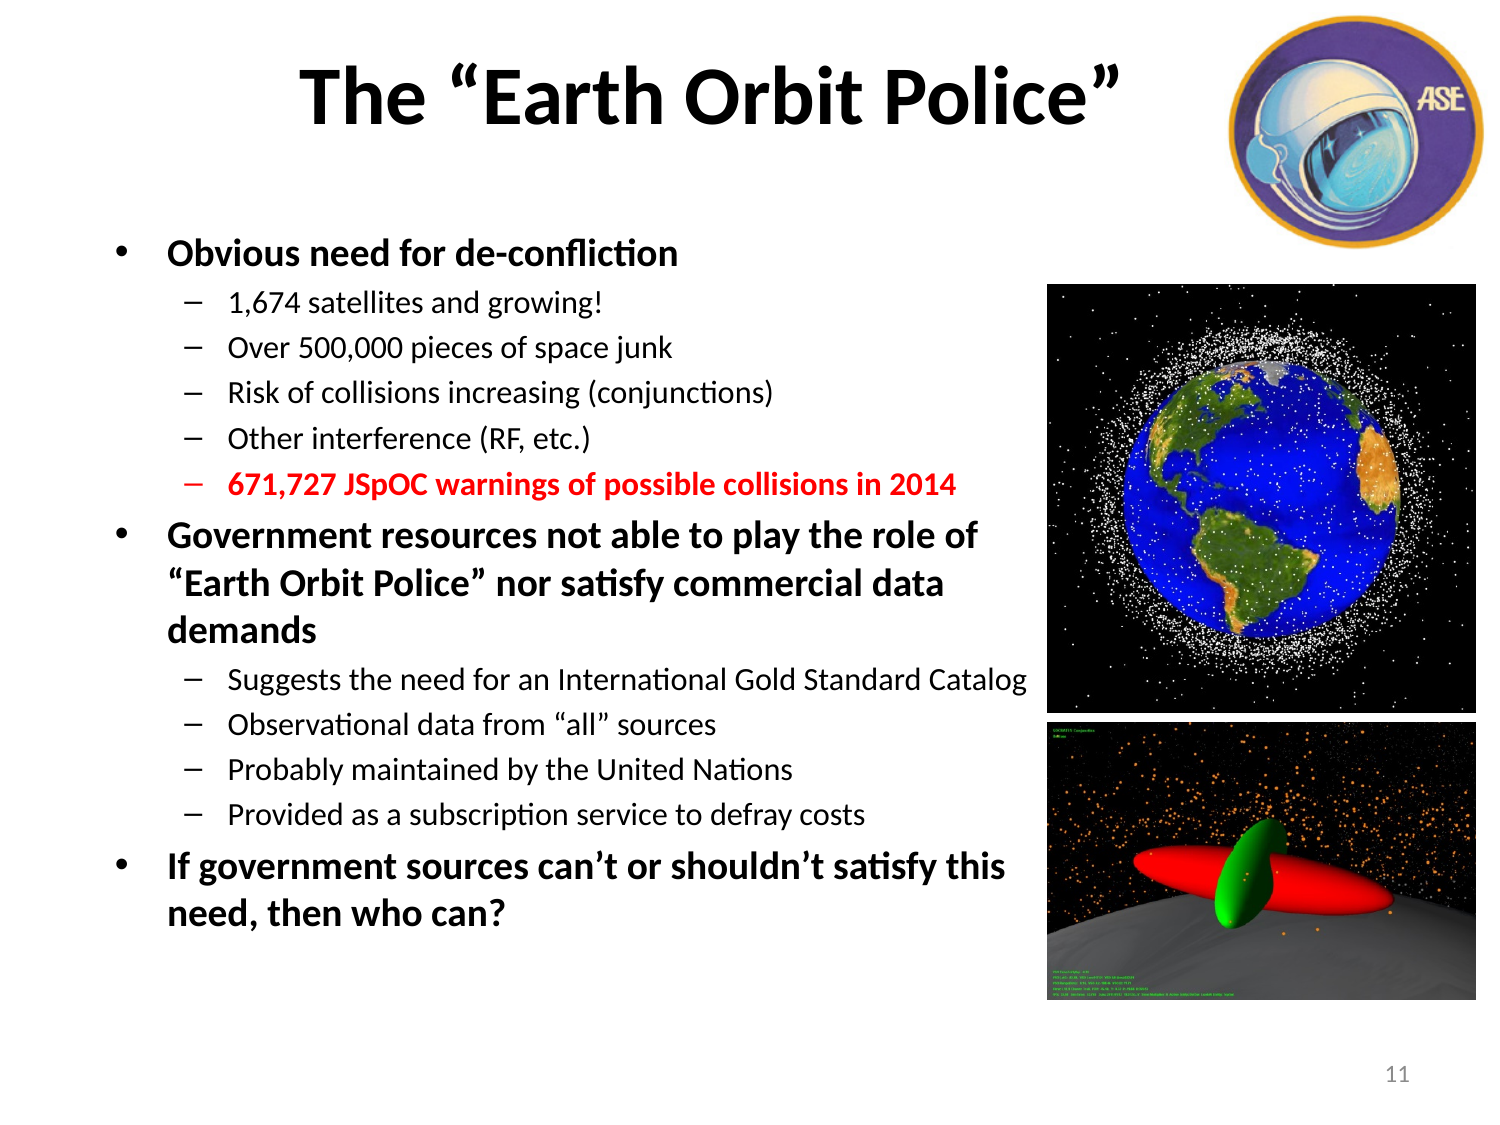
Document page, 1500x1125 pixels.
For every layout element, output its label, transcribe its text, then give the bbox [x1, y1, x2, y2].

list Obvious need for de-confliction 1,674 satellites and growing! Over 500,000 pieces of space junk Risk of collisions increasing (conjunctions) Other interference (RF, etc.) 671,727 JSpOC warnings of possible collisions in 2014 Government resources not able to play the role of “Earth Orbit Police” nor satisfy commercial data demands Suggests the need for an International Gold Standard Catalog Observational data from “all” sources Probably maintained by the United Nations Provided as a subscription service to defray costs If government sources can’t or shouldn’t satisfy this need, then who can? [99, 220, 1050, 1000]
picture [1046, 721, 1476, 1001]
picture [1047, 284, 1476, 713]
slide_number 11 [1074, 1042, 1425, 1103]
title The “Earth Orbit Police” [112, 20, 1313, 163]
picture [1224, 12, 1488, 250]
